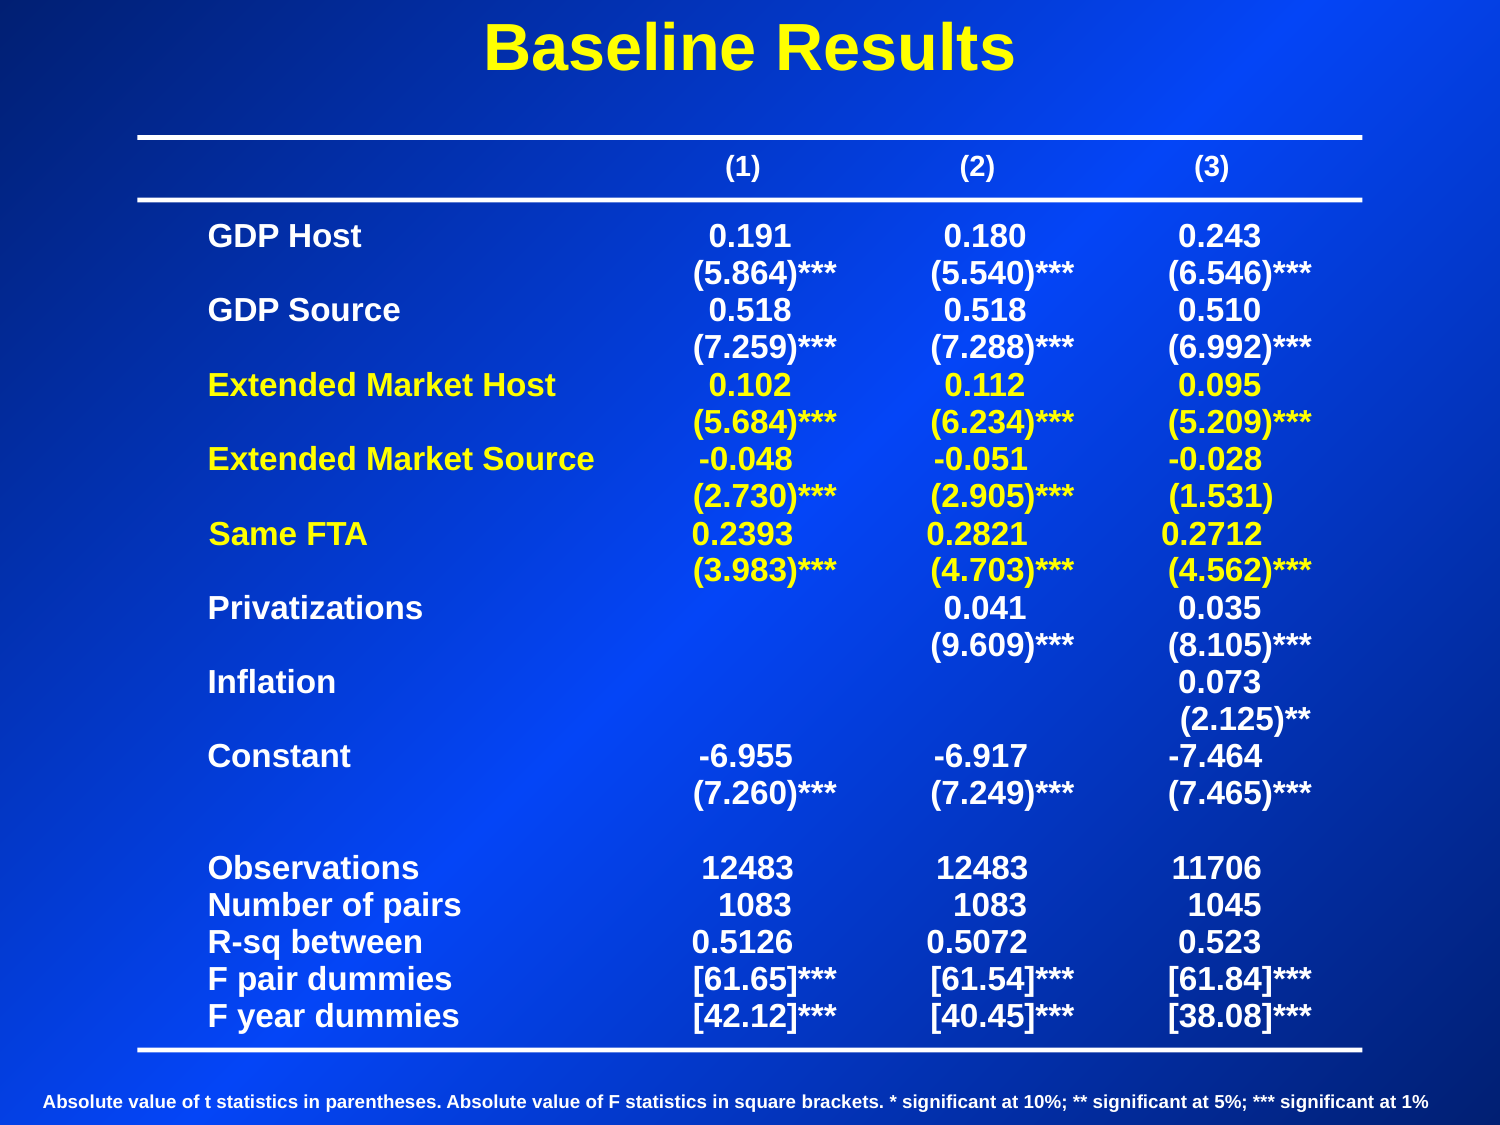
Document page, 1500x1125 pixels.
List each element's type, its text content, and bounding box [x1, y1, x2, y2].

text_box (7.249)*** [930, 771, 1075, 812]
text_box 0.035 [1178, 585, 1262, 623]
text_box Privatizations [207, 585, 424, 626]
text_box Extended Market Host [207, 362, 557, 403]
text_box 0.518 [708, 288, 792, 325]
text_box 0.2712 [1161, 511, 1263, 552]
text_box 12483 [936, 846, 1029, 887]
text_box 0.095 [1178, 362, 1262, 399]
text_box -0.051 [933, 437, 1029, 474]
text_box [38.08]*** [1167, 994, 1313, 1035]
text_box Extended Market Source [207, 437, 596, 478]
text_box -6.955 [698, 734, 794, 771]
text_box 12483 [701, 846, 794, 887]
text_box [61.65]*** [692, 957, 838, 994]
text_box (4.562)*** [1167, 548, 1313, 589]
text_box Inflation [207, 660, 337, 701]
text_box (2.125)** [1179, 697, 1312, 738]
text_box Observations [207, 846, 420, 882]
text_box 0.5072 [926, 920, 1029, 961]
text_box 1083 [953, 882, 1028, 920]
text_box (8.105)*** [1167, 623, 1313, 664]
text_box GDP Source [207, 288, 402, 329]
text_box Absolute value of t statistics in parentheses. Absolute value of F statistics in square brackets. * significant at 10%; ** significant at 5%; *** significant at 1% [42, 1090, 1429, 1113]
text_box (2.905)*** [930, 474, 1075, 515]
text_box (7.260)*** [692, 771, 838, 812]
text_box R-sq between [207, 920, 424, 957]
text_box (5.209)*** [1167, 399, 1313, 440]
text_box (6.992)*** [1167, 325, 1313, 366]
text_box -6.917 [933, 734, 1029, 771]
text_box 0.073 [1178, 660, 1262, 701]
text_box (3.983)*** [692, 548, 838, 589]
text_box (4.703)*** [930, 548, 1075, 589]
text_box -0.028 [1168, 437, 1263, 474]
text_box 0.102 [708, 362, 792, 399]
text_box 0.2821 [926, 511, 1029, 552]
text_box (2.730)*** [692, 474, 838, 515]
text_box (1) [724, 147, 761, 183]
text_box (7.465)*** [1167, 771, 1313, 812]
text_box 0.191 [708, 214, 792, 251]
text_box 1083 [718, 882, 793, 920]
text_box (2) [959, 147, 996, 183]
text_box 0.2393 [691, 511, 794, 552]
text_box 0.5126 [691, 920, 794, 961]
text_box Baseline Results [0, 0, 1500, 88]
text_box (3) [1194, 147, 1230, 183]
text_box (5.864)*** [692, 251, 838, 292]
text_box (9.609)*** [930, 623, 1075, 664]
text_box [42.12]*** [692, 994, 838, 1035]
text_box Number of pairs [207, 882, 463, 923]
text_box [40.45]*** [930, 994, 1075, 1035]
text_box (7.259)*** [692, 325, 838, 366]
text_box (1.531) [1168, 474, 1274, 515]
text_box Constant [207, 734, 352, 775]
text_box 0.510 [1178, 288, 1262, 325]
text_box F year dummies [207, 994, 461, 1035]
text_box 0.518 [943, 288, 1027, 325]
text_box GDP Host [207, 214, 363, 255]
text_box 0.523 [1178, 920, 1262, 957]
text_box 11706 [1171, 846, 1263, 887]
text_box F pair dummies [207, 957, 454, 994]
text_box Same FTA [208, 511, 369, 552]
text_box [61.84]*** [1167, 957, 1313, 994]
text_box (6.546)*** [1167, 251, 1313, 292]
text_box 0.041 [943, 585, 1027, 623]
text_box 0.243 [1178, 214, 1262, 251]
text_box 0.112 [944, 362, 1026, 399]
text_box (7.288)*** [930, 325, 1075, 366]
text_box [61.54]*** [930, 957, 1075, 994]
text_box (5.540)*** [930, 251, 1075, 292]
text_box 0.180 [943, 214, 1027, 251]
text_box (5.684)*** [692, 399, 838, 440]
text_box -0.048 [698, 437, 794, 474]
text_box 1045 [1187, 882, 1262, 920]
text_box -7.464 [1168, 734, 1263, 771]
text_box (6.234)*** [930, 399, 1075, 440]
